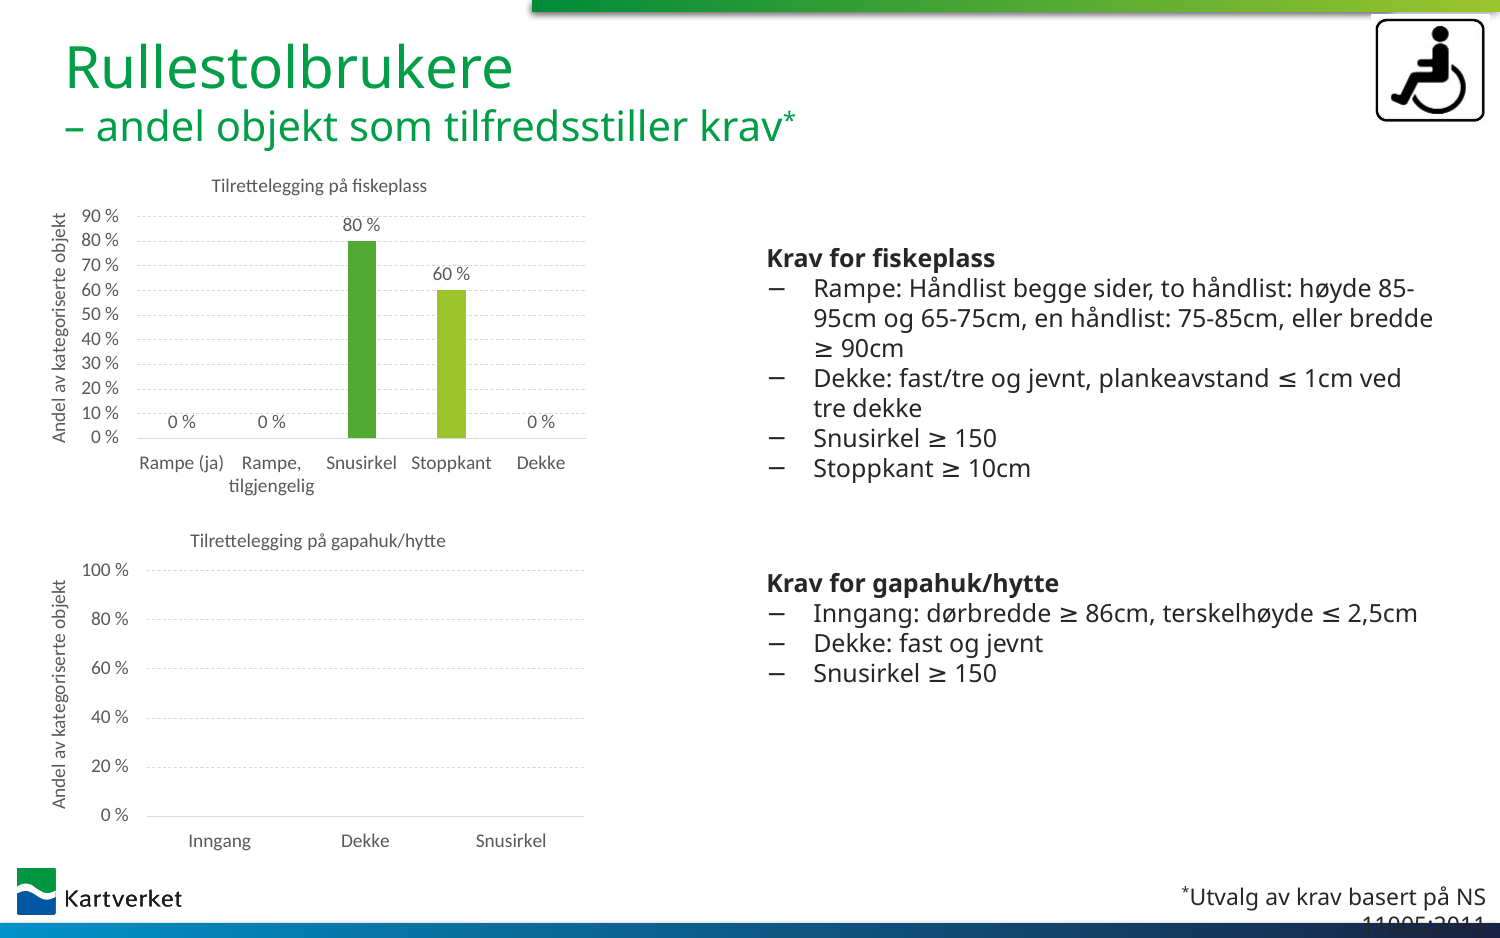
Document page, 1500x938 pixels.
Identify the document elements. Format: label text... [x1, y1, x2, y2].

picture [41, 166, 598, 505]
picture [1371, 13, 1491, 127]
text_box *Utvalg av krav basert på NS 11005:2011 [1068, 873, 1500, 938]
picture [41, 520, 596, 859]
text_box Krav for gapahuk/hytte Inngang: dørbredde ≥ 86cm, terskelhøyde ≤ 2,5cm Dekke: fast og jevnt Snusirkel ≥ 150 [751, 560, 1452, 695]
text_box Krav for fiskeplass Rampe: Håndlist begge sider, to håndlist: høyde 85-95cm og 65-75cm, en håndlist: 75-85cm, eller bredde ≥ 90cm Dekke: fast/tre og jevnt, plankeavstand ≤ 1cm ved tre dekke Snusirkel ≥ 150 Stoppkant ≥ 10cm [751, 235, 1452, 490]
text_box Rullestolbrukere – andel objekt som tilfredsstiller krav* [49, 29, 1431, 158]
